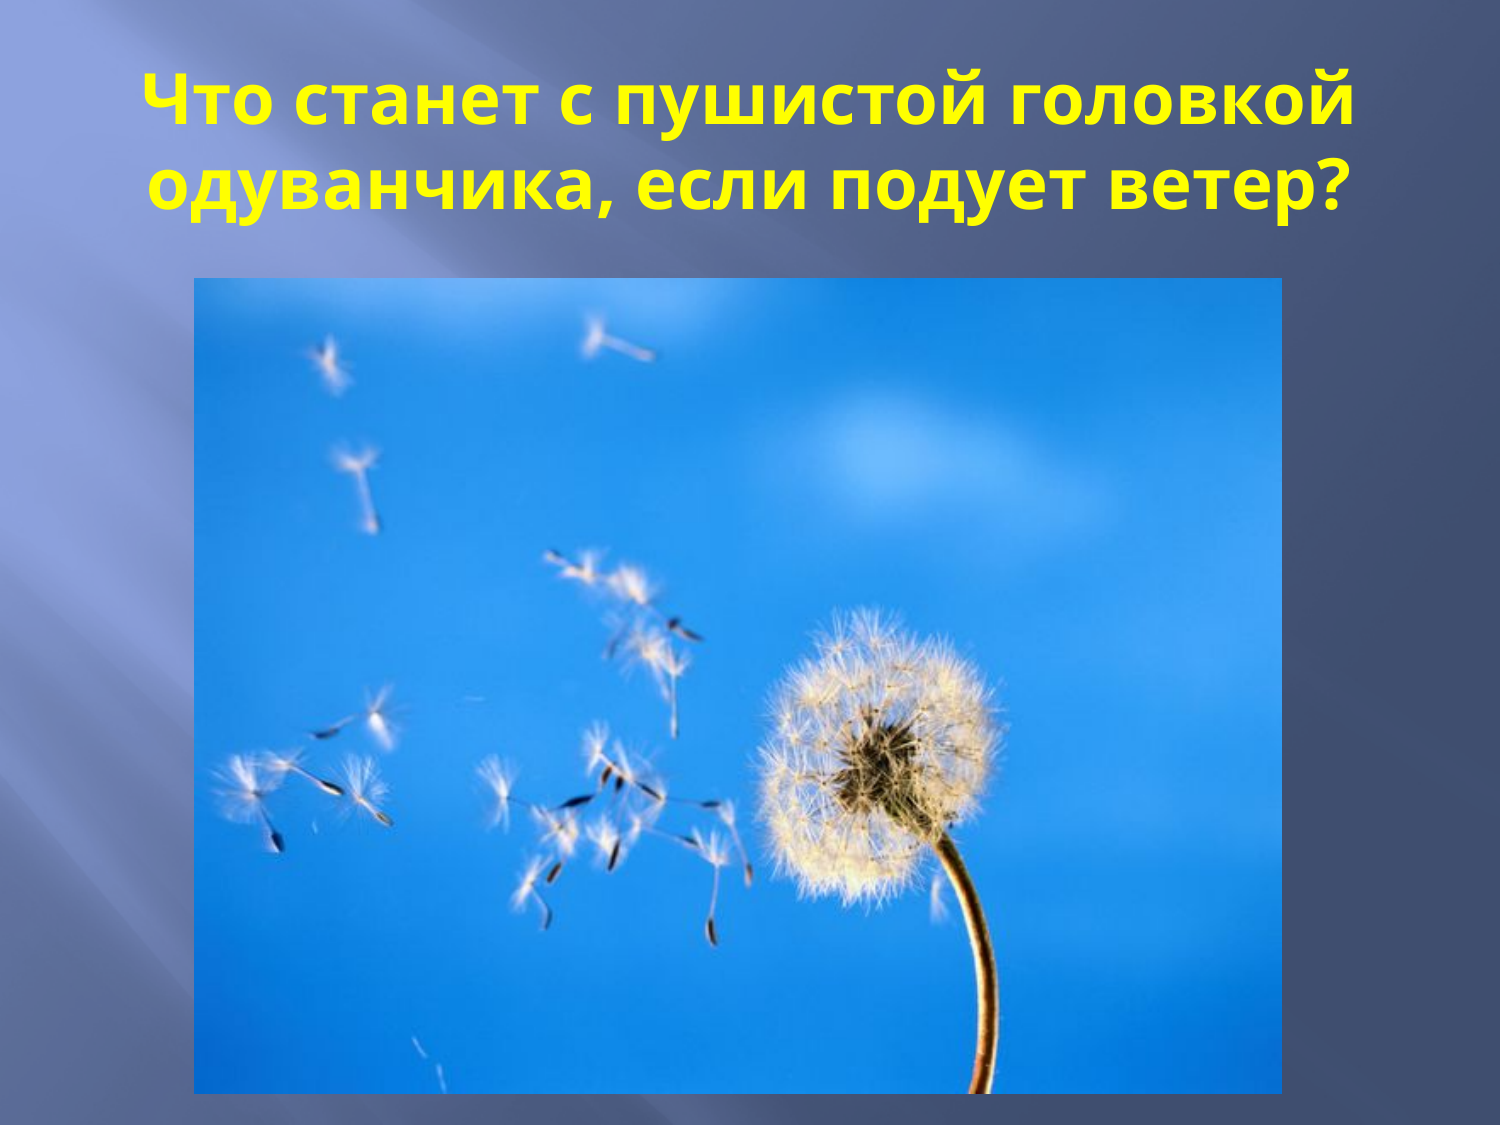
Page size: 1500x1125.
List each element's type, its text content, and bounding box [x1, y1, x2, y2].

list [194, 278, 1282, 1095]
title Что станет с пушистой головкой одуванчика, если подует ветер? [75, 45, 1425, 233]
